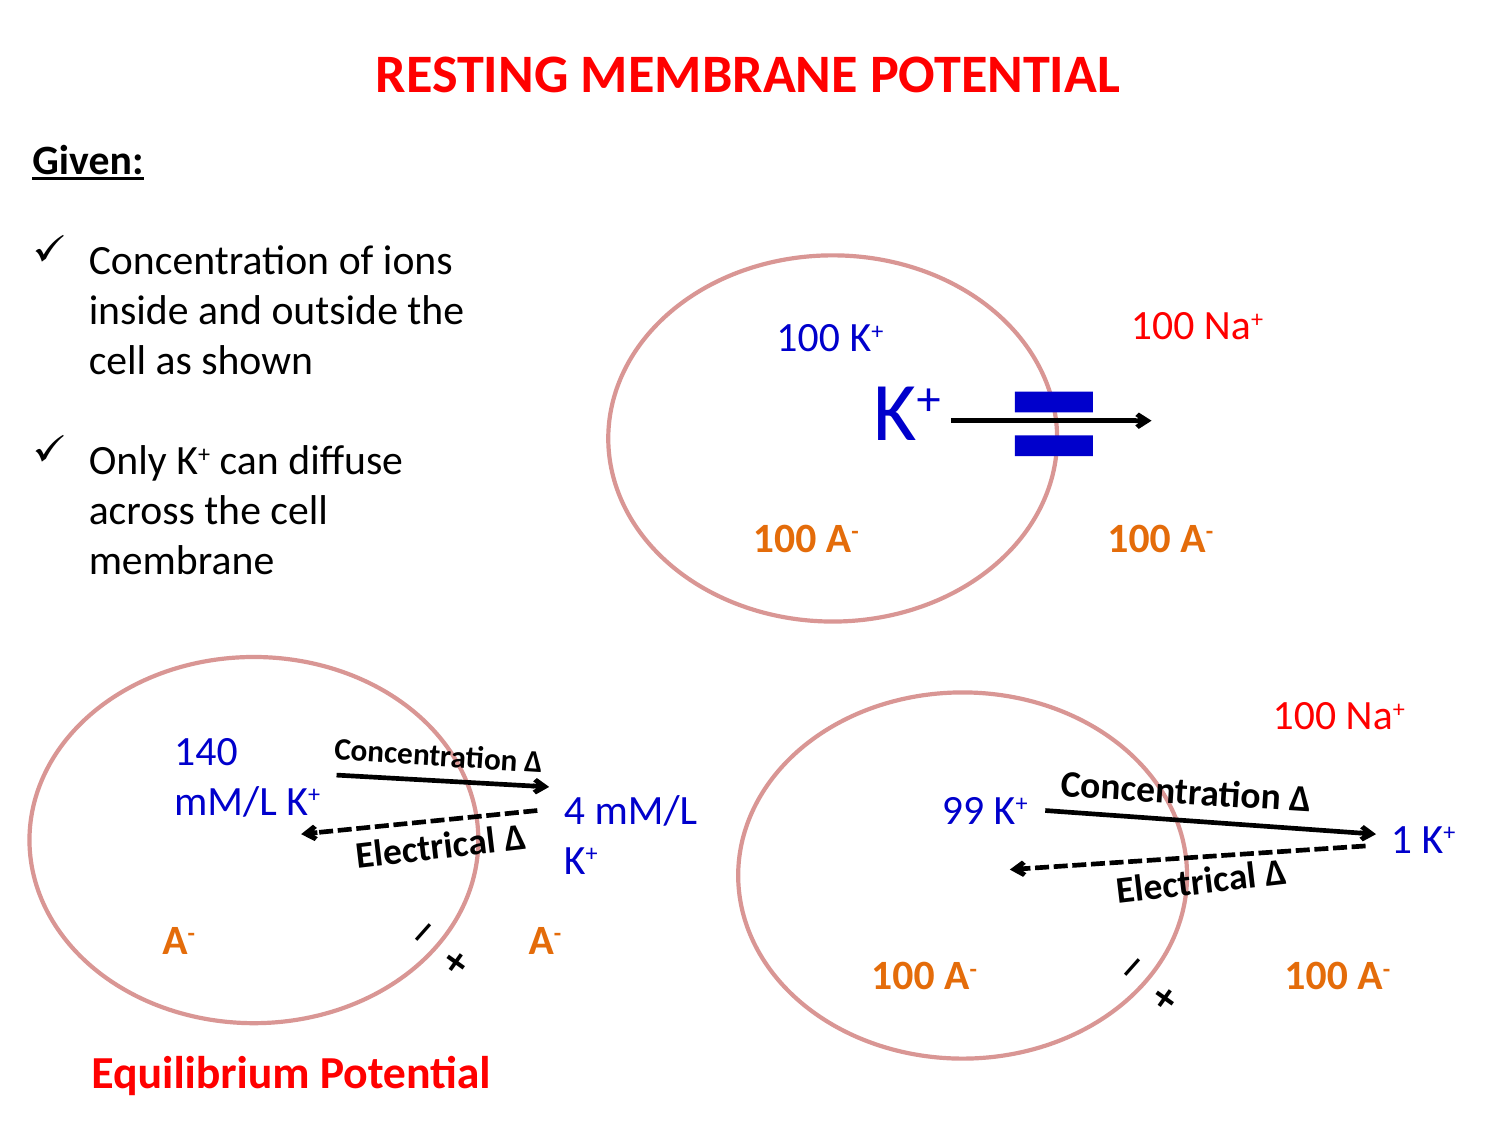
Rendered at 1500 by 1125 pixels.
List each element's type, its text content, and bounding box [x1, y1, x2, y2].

text_box Equilibrium Potential [76, 1035, 514, 1105]
text_box RESTING MEMBRANE POTENTIAL [360, 30, 1149, 111]
text_box 100 Na+ [1116, 290, 1317, 356]
text_box K+ [858, 349, 956, 465]
text_box Given: Concentration of ions inside and outside the cell as shown Only K+ can diffuse across the cell membrane [17, 125, 502, 591]
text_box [1021, 430, 1087, 463]
text_box 100 A- [1269, 940, 1459, 1006]
text_box 100 Na+ [1257, 680, 1459, 746]
text_box _ [1093, 941, 1188, 1016]
text_box Concentration ∆ [1044, 750, 1329, 809]
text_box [1021, 384, 1087, 420]
text_box + [1116, 961, 1209, 1054]
text_box 100 A- [738, 503, 928, 569]
text_box 99 K+ [927, 775, 1046, 840]
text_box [1045, 810, 1377, 835]
text_box 1 K+ [1375, 803, 1500, 869]
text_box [1009, 845, 1366, 870]
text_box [29, 656, 727, 1024]
text_box [736, 690, 1185, 1061]
text_box 100 K+ [761, 302, 951, 368]
text_box Electrical ∆ [1099, 877, 1305, 921]
text_box 100 A- [1092, 503, 1282, 569]
text_box 100 A- [856, 940, 1046, 1006]
text_box [606, 253, 1056, 624]
